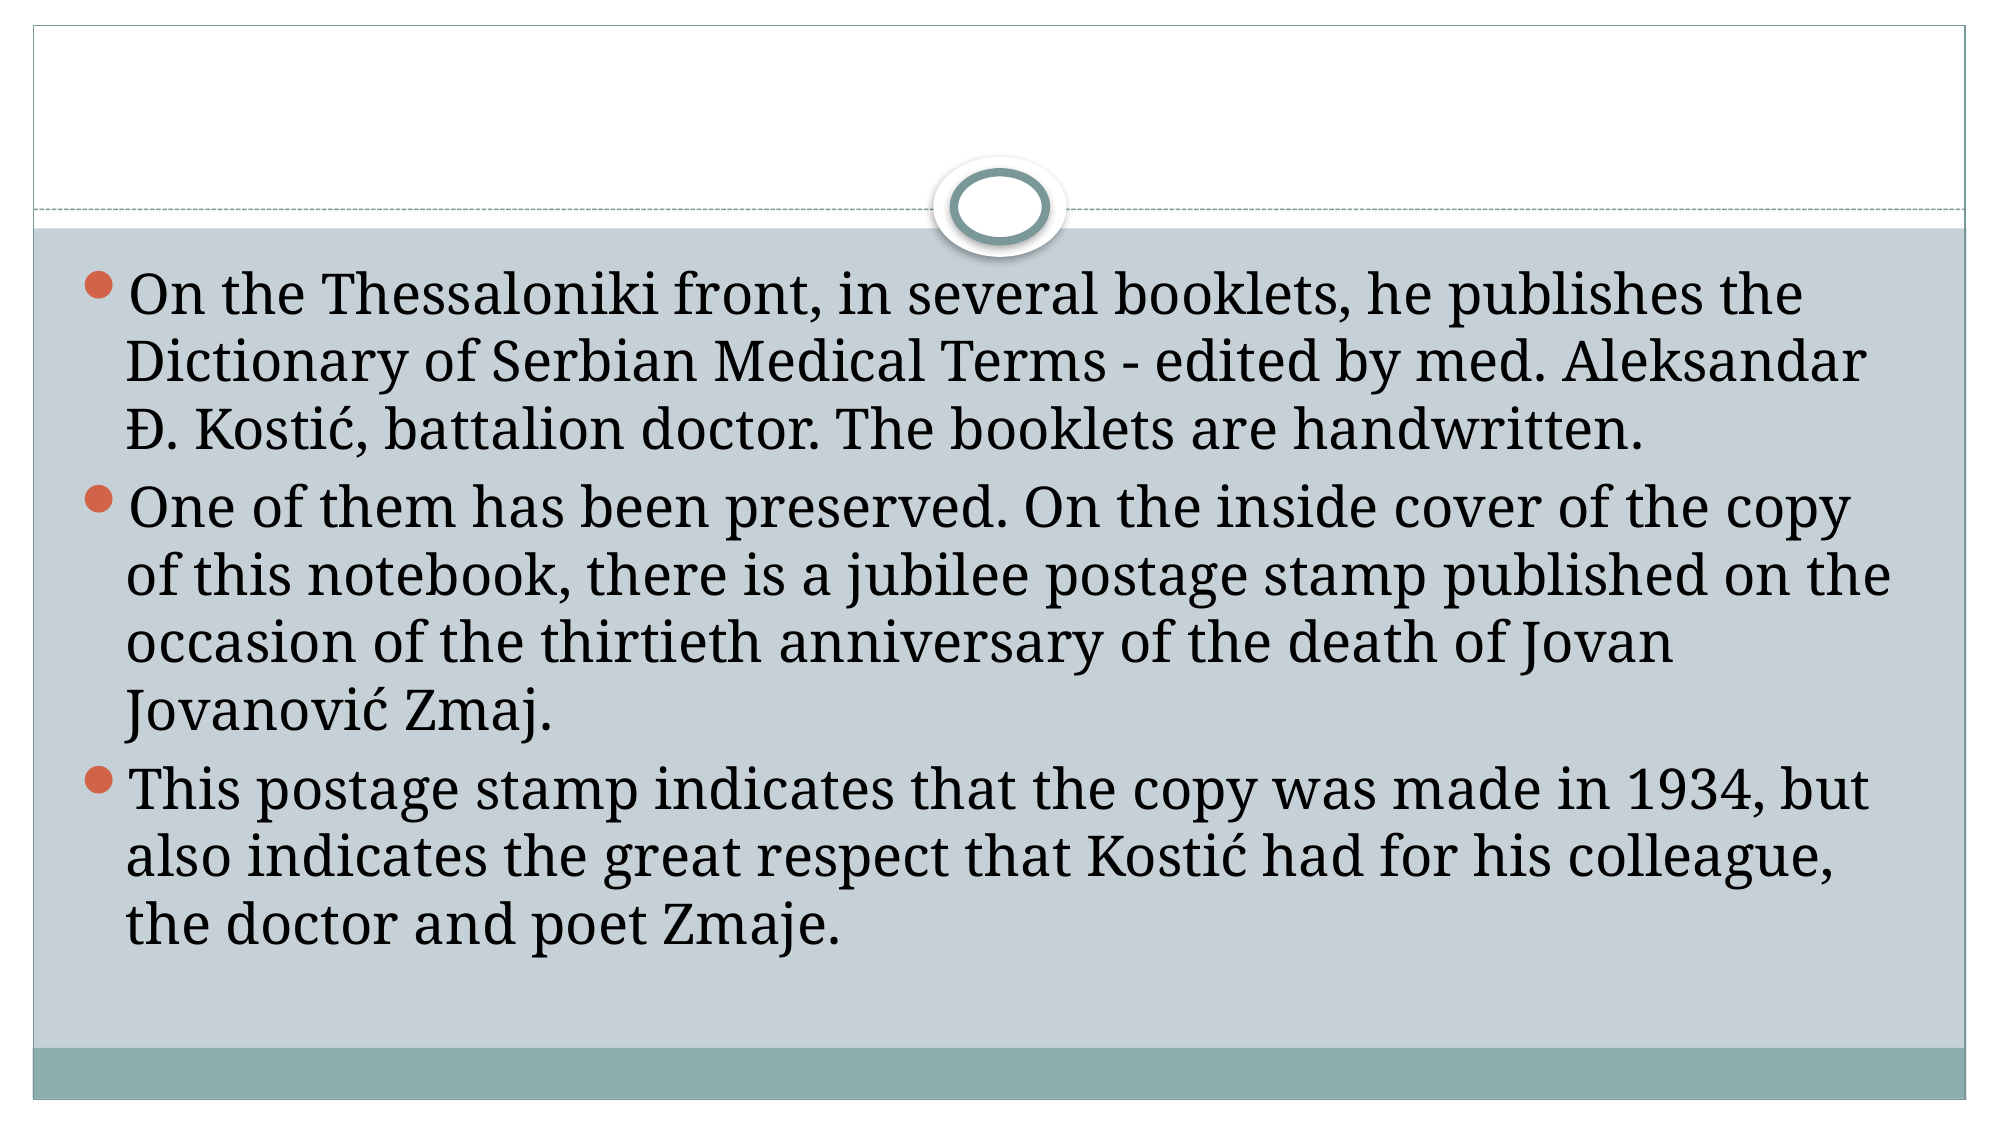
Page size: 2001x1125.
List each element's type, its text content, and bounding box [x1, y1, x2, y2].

list On the Thessaloniki front, in several booklets, he publishes the Dictionary of Serbian Medical Terms - edited by med. Aleksandar Đ. Kostić, battalion doctor. The booklets are handwritten. One of them has been preserved. On the inside cover of the copy of this notebook, there is a jubilee postage stamp published on the occasion of the thirtieth anniversary of the death of Jovan Jovanović Zmaj. This postage stamp indicates that the copy was made in 1934, but also indicates the great respect that Kostić had for his colleague, the doctor and poet Zmaje. [66, 250, 1926, 1001]
